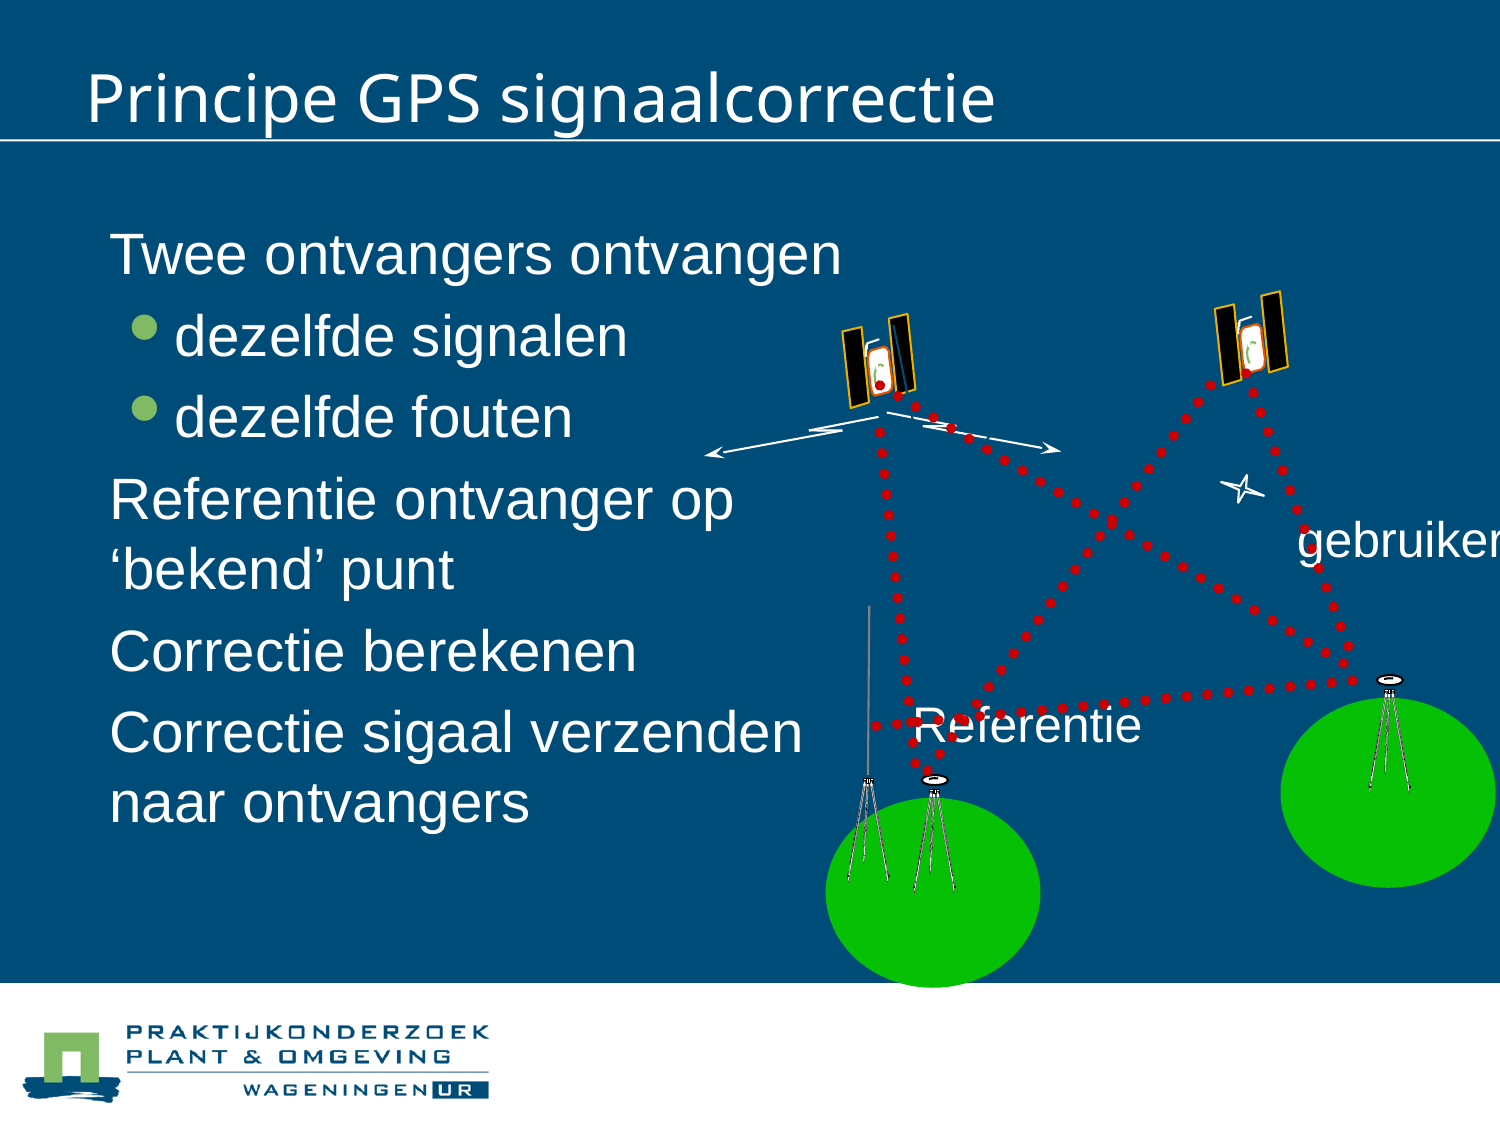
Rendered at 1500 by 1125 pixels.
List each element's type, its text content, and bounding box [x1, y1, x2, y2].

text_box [825, 291, 1500, 988]
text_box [893, 312, 1251, 493]
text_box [703, 412, 888, 457]
picture [0, 984, 1500, 1125]
list Twee ontvangers ontvangen dezelfde signalen dezelfde fouten Referentie ontvanger op ‘bekend’ punt Correctie berekenen Correctie sigaal verzenden naar ontvangers [52, 155, 871, 977]
title Principe GPS signaalcorrectie [85, 18, 1261, 157]
